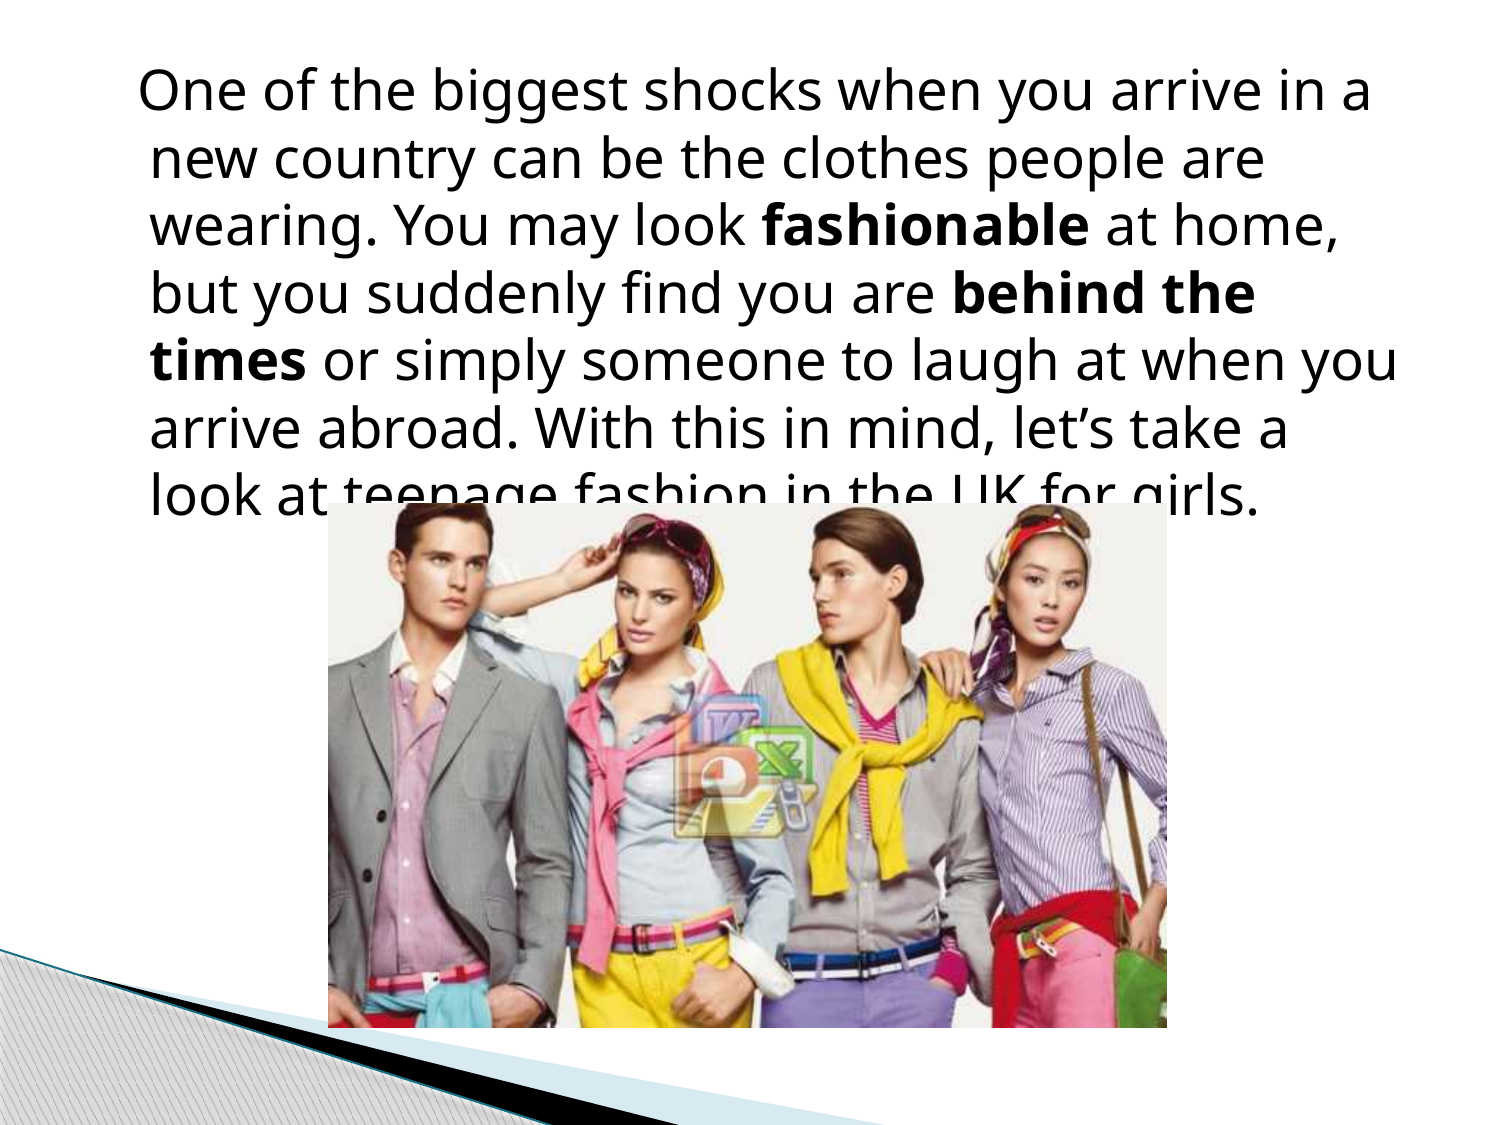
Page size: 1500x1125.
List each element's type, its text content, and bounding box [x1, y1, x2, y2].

picture [327, 503, 1167, 1029]
list One of the biggest shocks when you arrive in a new country can be the clothes people are wearing. You may look fashionable at home, but you suddenly find you are behind the times or simply someone to laugh at when you arrive abroad. With this in mind, let’s take a look at teenage fashion in the UK for girls. [75, 46, 1425, 551]
